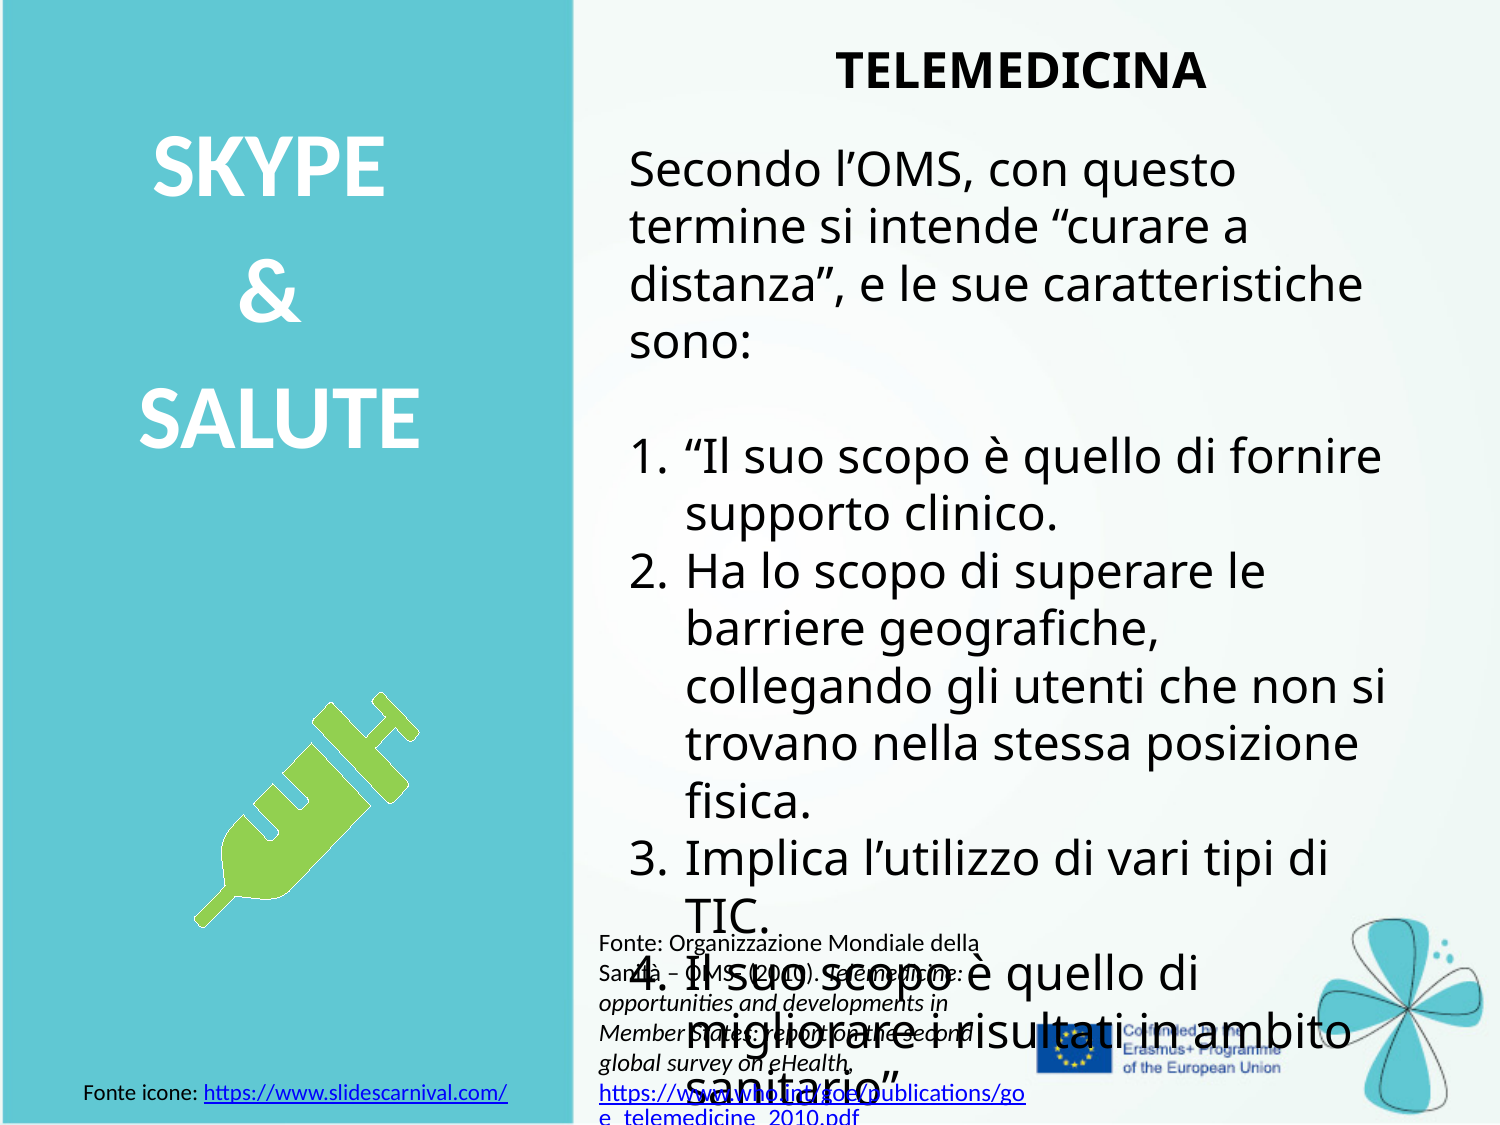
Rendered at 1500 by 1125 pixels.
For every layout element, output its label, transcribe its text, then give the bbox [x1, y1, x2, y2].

text_box Fonte icone: https://www.slidescarnival.com/ [68, 1070, 529, 1113]
text_box [194, 742, 371, 928]
text_box TELEMEDICINA Secondo l’OMS, con questo termine si intende “curare a distanza”, e le sue caratteristiche sono: “Il suo scopo è quello di fornire supporto clinico. Ha lo scopo di superare le barriere geografiche, collegando gli utenti che non si trovano nella stessa posizione fisica. Implica l’utilizzo di vari tipi di TIC. Il suo scopo è quello di migliorare i risultati in ambito sanitario” [613, 30, 1430, 1125]
picture [0, 0, 1500, 1125]
text_box [312, 692, 420, 804]
text_box Fonte: Organizzazione Mondiale della Sanità – OMS- (2010). Telemedicine: opportunities and developments in Member States: report on the second global survey on eHealth, https://www.who.int/goe/publications/goe_telemedicine_2010.pdf [583, 911, 1049, 1125]
table_header SKYPE & SALUTE [0, 114, 561, 472]
